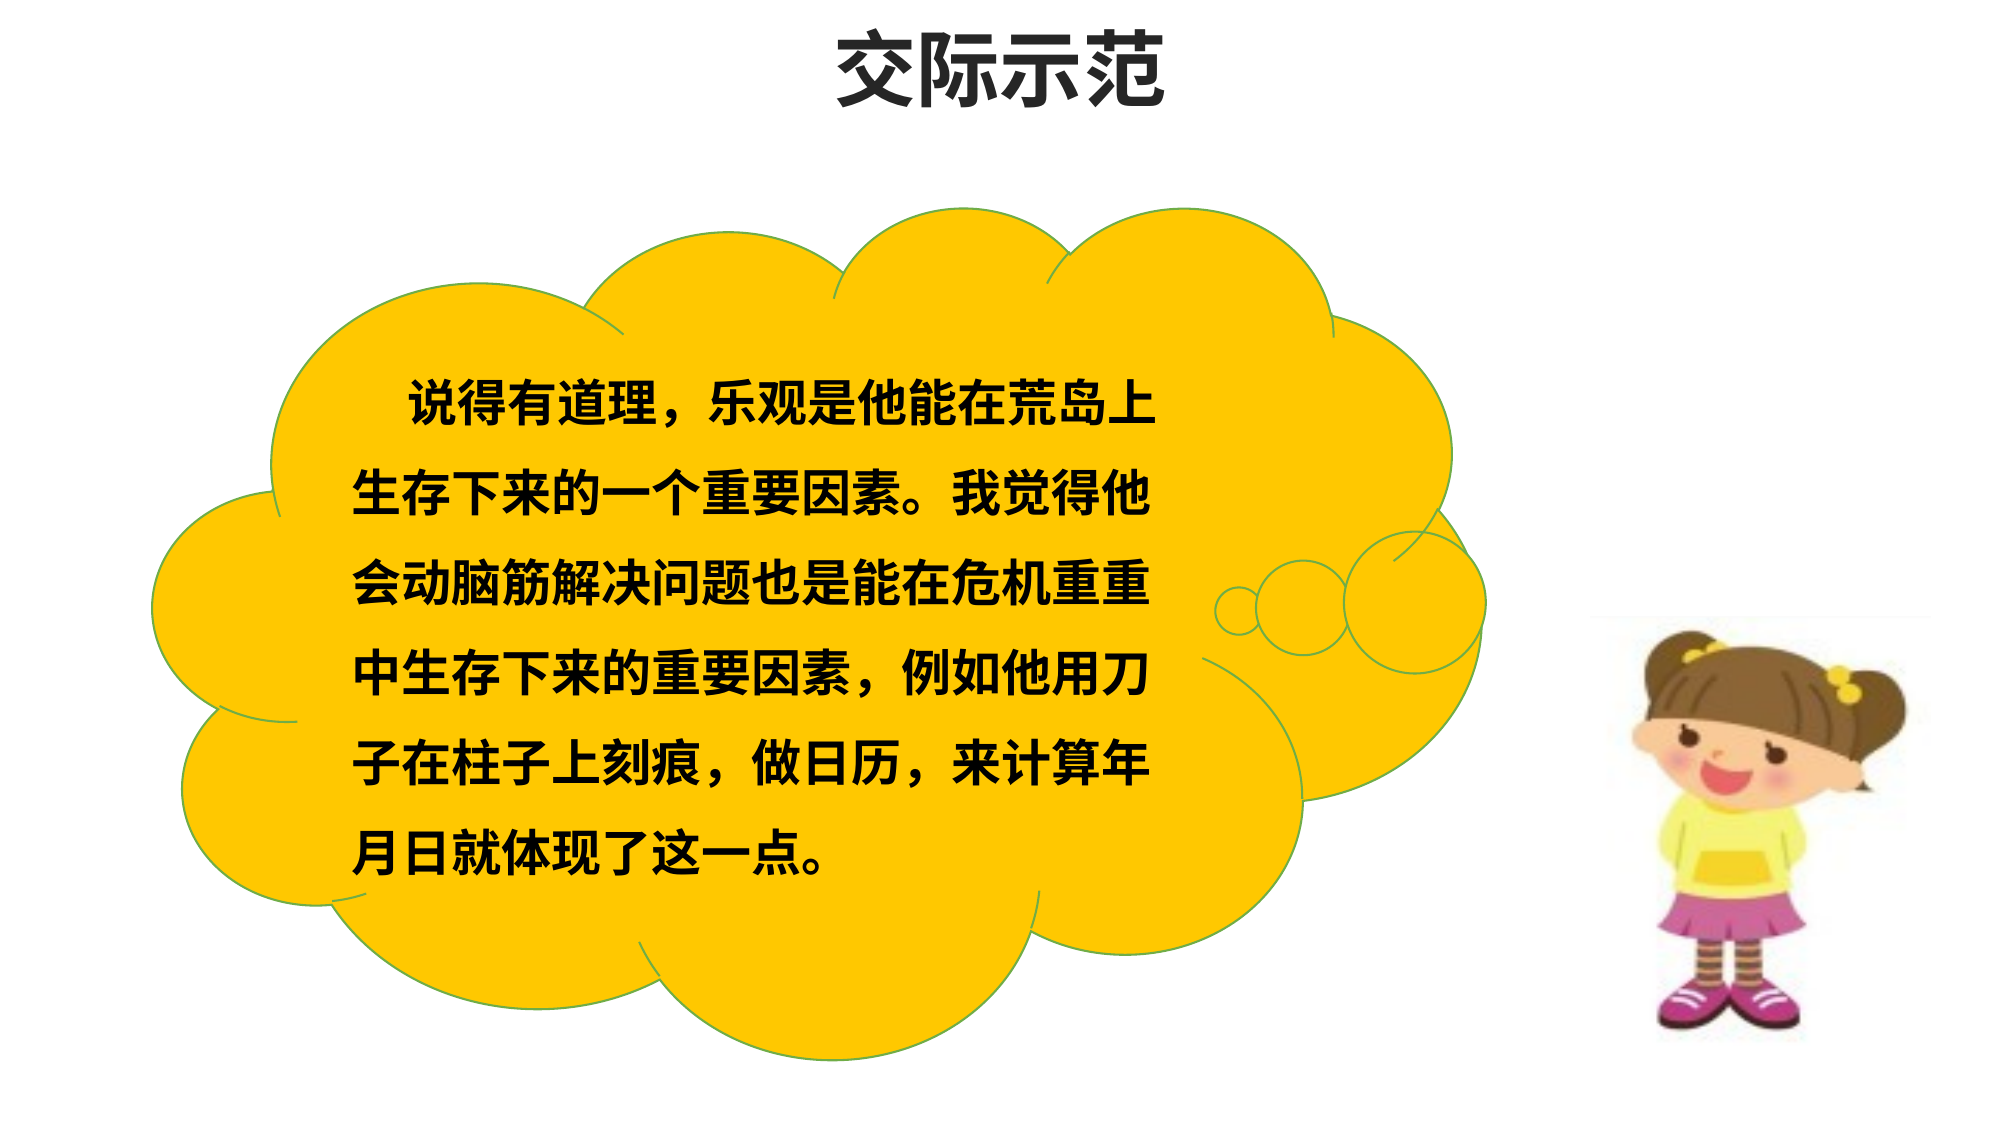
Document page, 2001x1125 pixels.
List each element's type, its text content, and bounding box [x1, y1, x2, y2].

picture [1590, 616, 1931, 1056]
title 交际示范 [137, 0, 1863, 136]
text_box 说得有道理，乐观是他能在荒岛上生存下来的一个重要因素。我觉得他会动脑筋解决问题也是能在危机重重中生存下来的重要因素，例如他用刀子在柱子上刻痕，做日历，来计算年月日就体现了这一点。 [151, 207, 1487, 1062]
